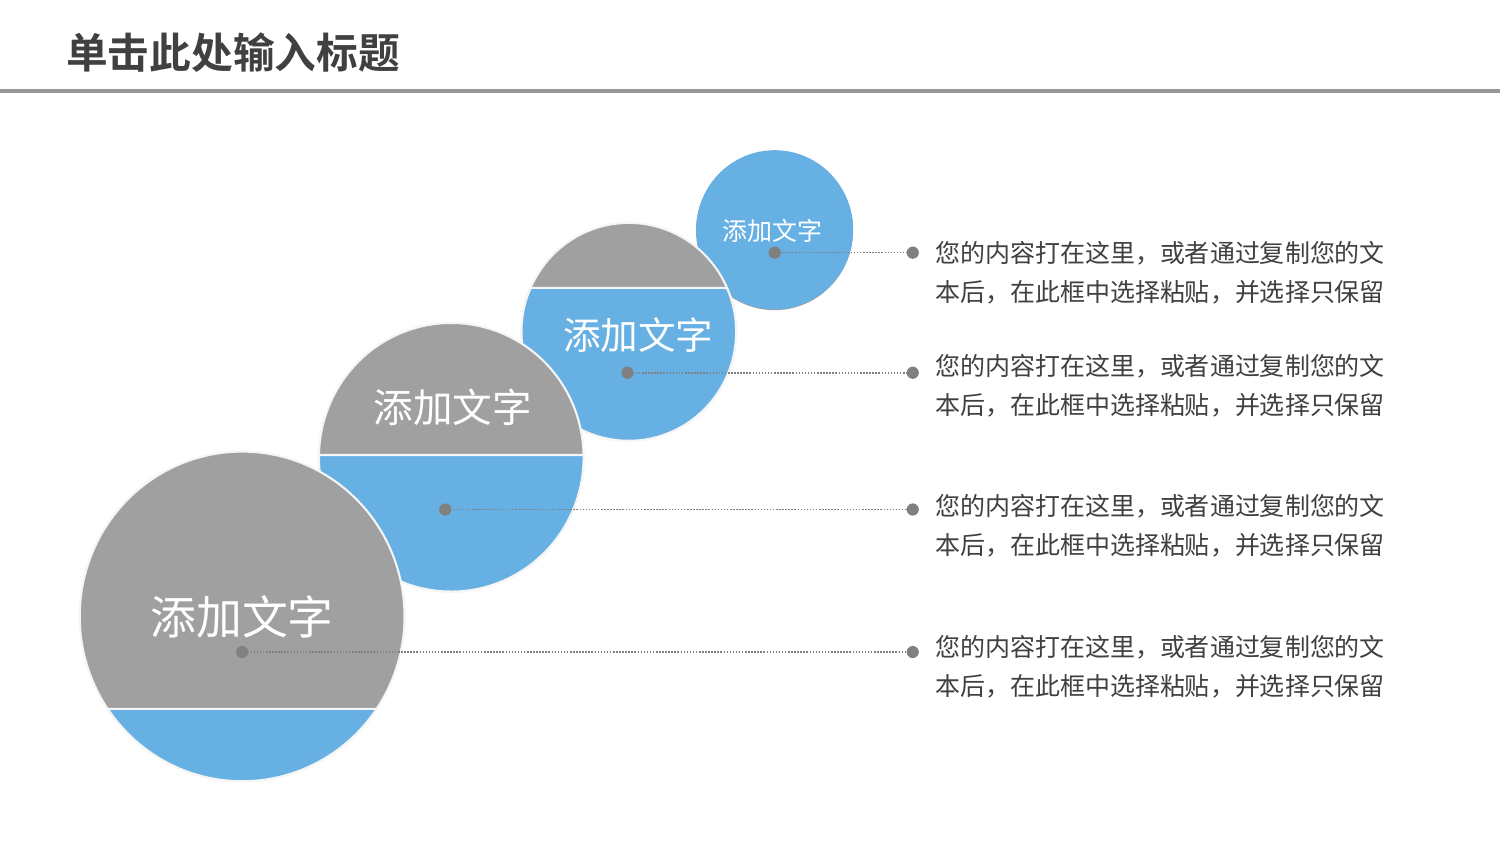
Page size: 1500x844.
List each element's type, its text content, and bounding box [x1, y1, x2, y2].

text_box 添加文字 [362, 377, 544, 437]
text_box [521, 287, 737, 441]
text_box [318, 322, 584, 455]
text_box 添加文字 [710, 209, 835, 252]
text_box [318, 455, 584, 592]
text_box [79, 451, 405, 709]
text_box 您的内容打在这里，或者通过复制您的文本后，在此框中选择粘贴，并选择只保留 [923, 476, 1421, 566]
text_box 添加文字 [551, 305, 726, 363]
text_box 您的内容打在这里，或者通过复制您的文本后，在此框中选择粘贴，并选择只保留 [923, 616, 1421, 706]
text_box 添加文字 [138, 582, 346, 650]
text_box 单击此处输入标题 [51, 9, 443, 85]
text_box [696, 150, 854, 310]
text_box 您的内容打在这里，或者通过复制您的文本后，在此框中选择粘贴，并选择只保留 [923, 222, 1421, 312]
text_box 您的内容打在这里，或者通过复制您的文本后，在此框中选择粘贴，并选择只保留 [923, 335, 1421, 426]
text_box [107, 708, 377, 782]
text_box [530, 222, 728, 288]
